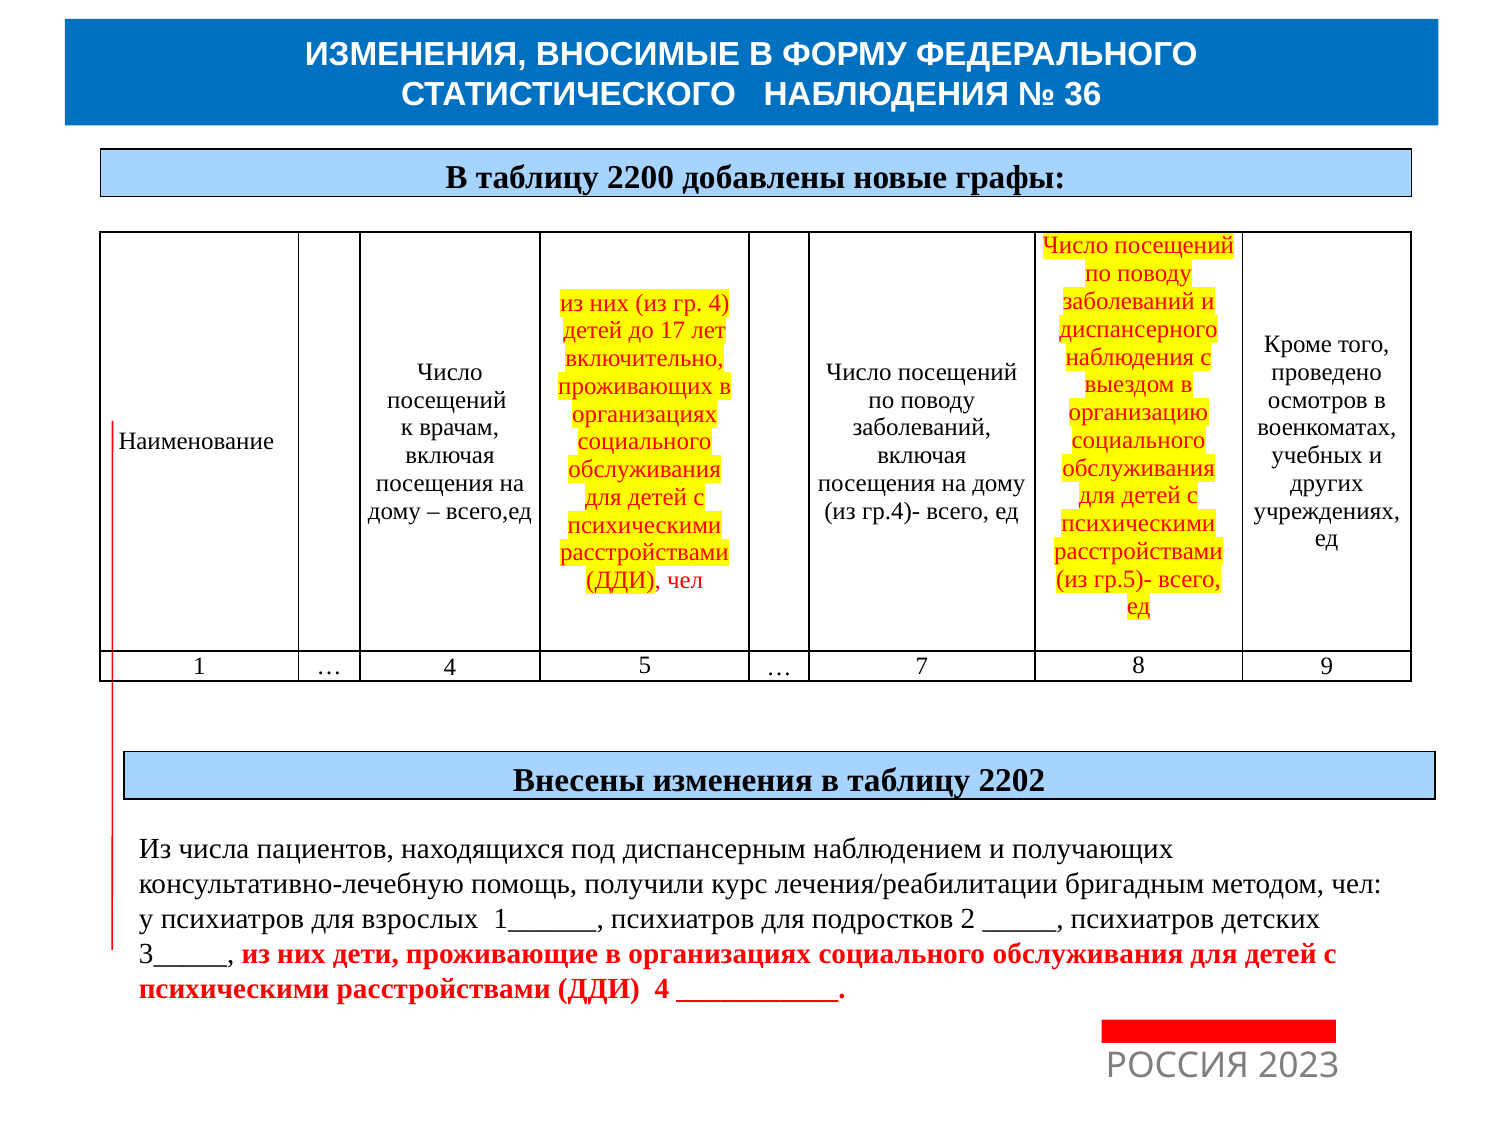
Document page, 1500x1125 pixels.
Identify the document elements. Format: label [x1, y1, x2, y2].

table_cell [101, 652, 298, 680]
table_header [299, 233, 359, 650]
table_header [541, 233, 748, 650]
text_box [88, 143, 1436, 197]
table_cell [810, 652, 1034, 680]
subtitle [1089, 1042, 1372, 1114]
table_header [750, 233, 808, 650]
table_cell [750, 652, 808, 680]
text_box [63, 17, 1441, 128]
table_header [1036, 233, 1242, 650]
table_header [810, 233, 1034, 650]
table_cell [1243, 652, 1410, 680]
table_cell [361, 652, 539, 680]
table_header [1243, 233, 1410, 650]
table_cell [1036, 652, 1242, 680]
text_box [123, 751, 1436, 799]
table_header [361, 233, 539, 650]
text_box [123, 822, 1400, 1012]
table_cell [541, 652, 748, 680]
table_cell [299, 652, 359, 680]
text_box [1101, 1019, 1336, 1043]
table_header [101, 233, 298, 650]
